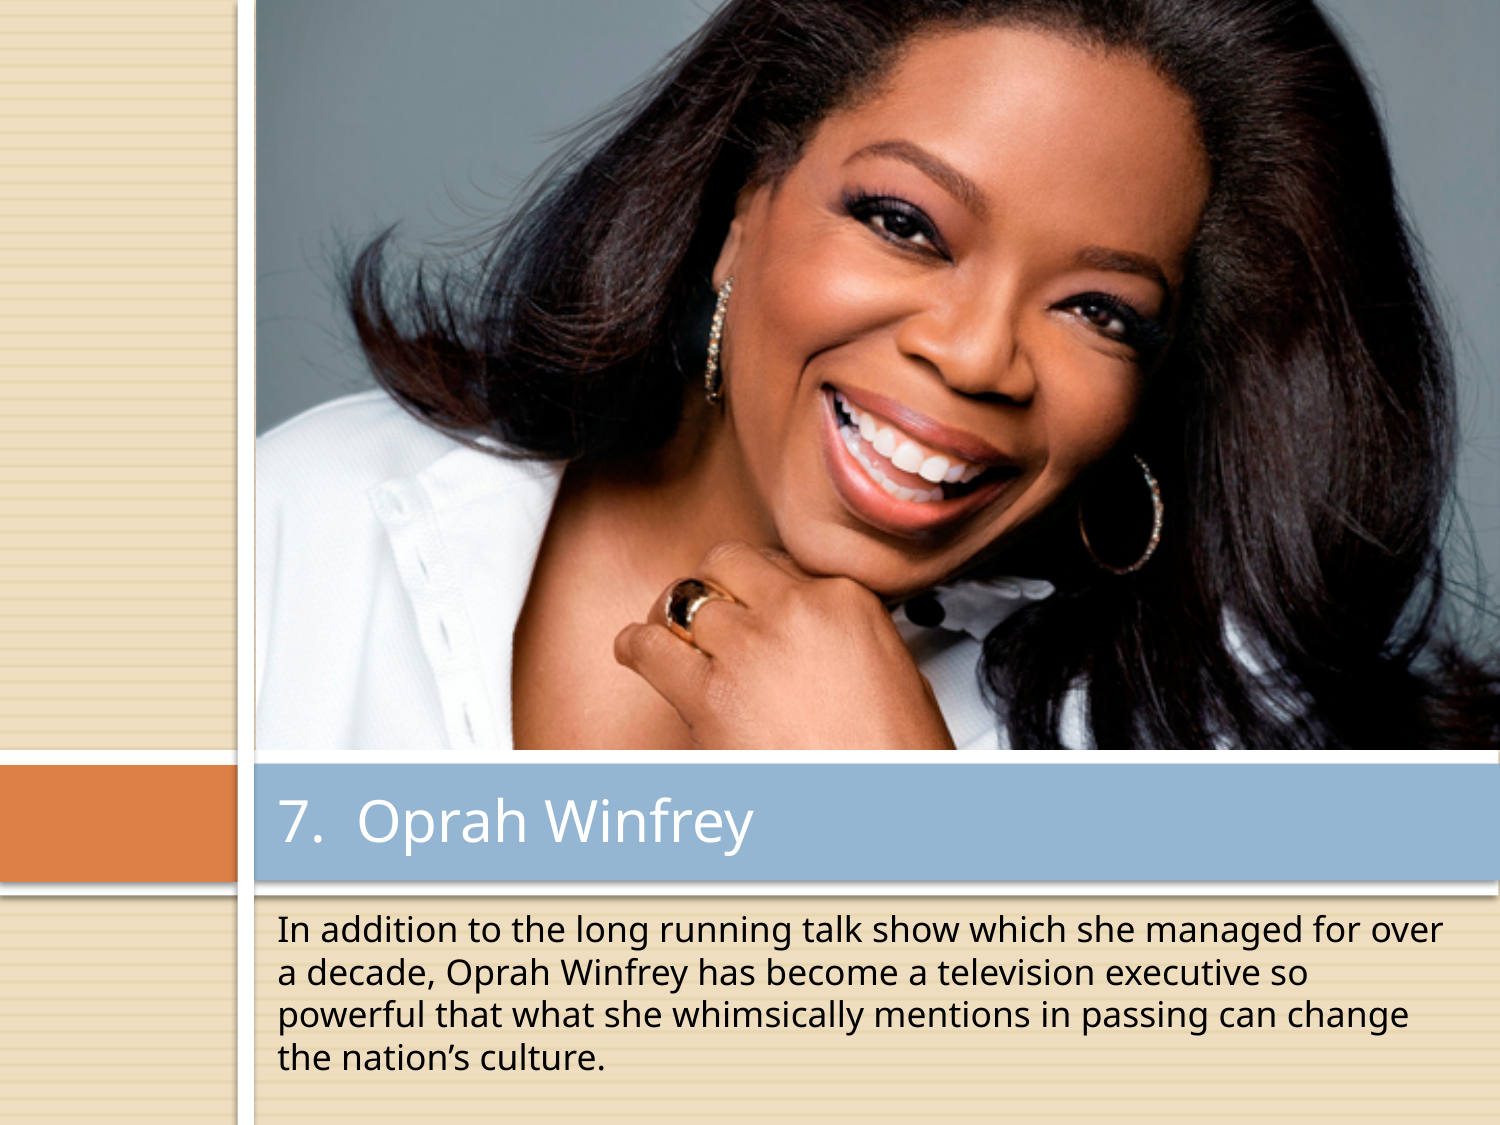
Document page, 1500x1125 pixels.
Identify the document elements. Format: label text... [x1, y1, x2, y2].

list In addition to the long running talk show which she managed for over a decade, Oprah Winfrey has become a television executive so powerful that what she whimsically mentions in passing can change the nation’s culture. [262, 900, 1463, 1088]
title 7. Oprah Winfrey [262, 762, 1463, 875]
picture [255, 0, 1500, 750]
